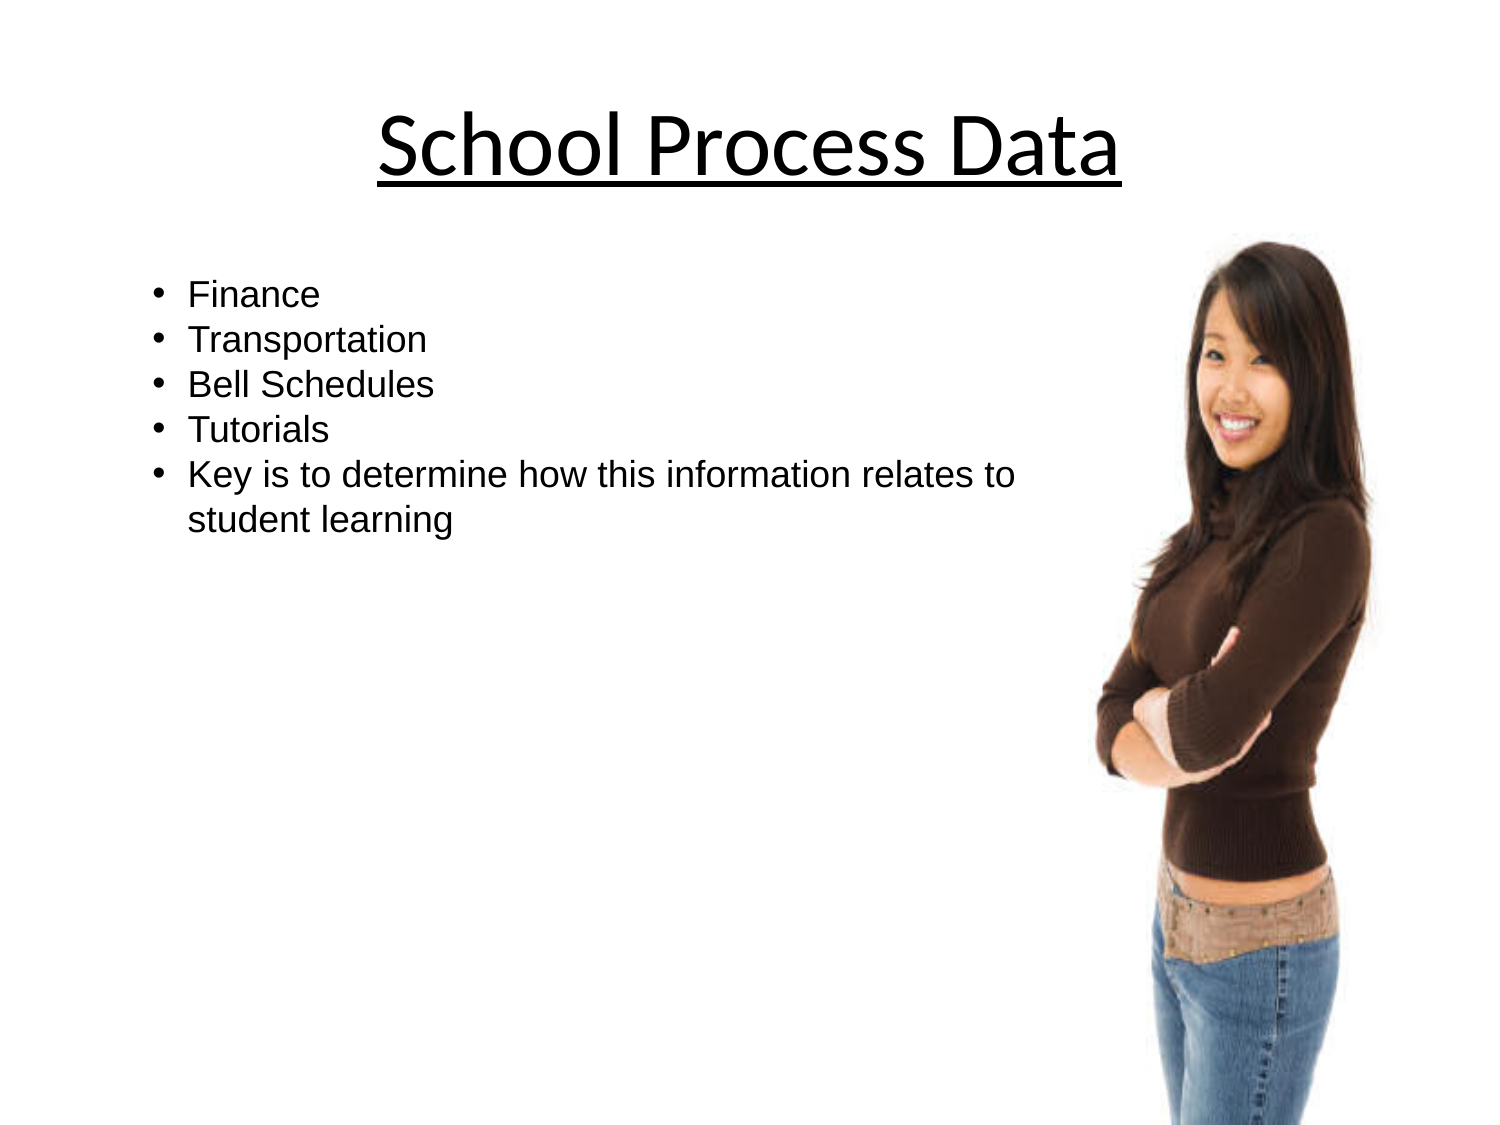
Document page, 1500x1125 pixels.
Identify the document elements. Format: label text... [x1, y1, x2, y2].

text_box Finance Transportation Bell Schedules Tutorials Key is to determine how this information relates to student learning [137, 262, 982, 548]
title School Process Data [74, 44, 1426, 233]
picture [987, 199, 1500, 1125]
